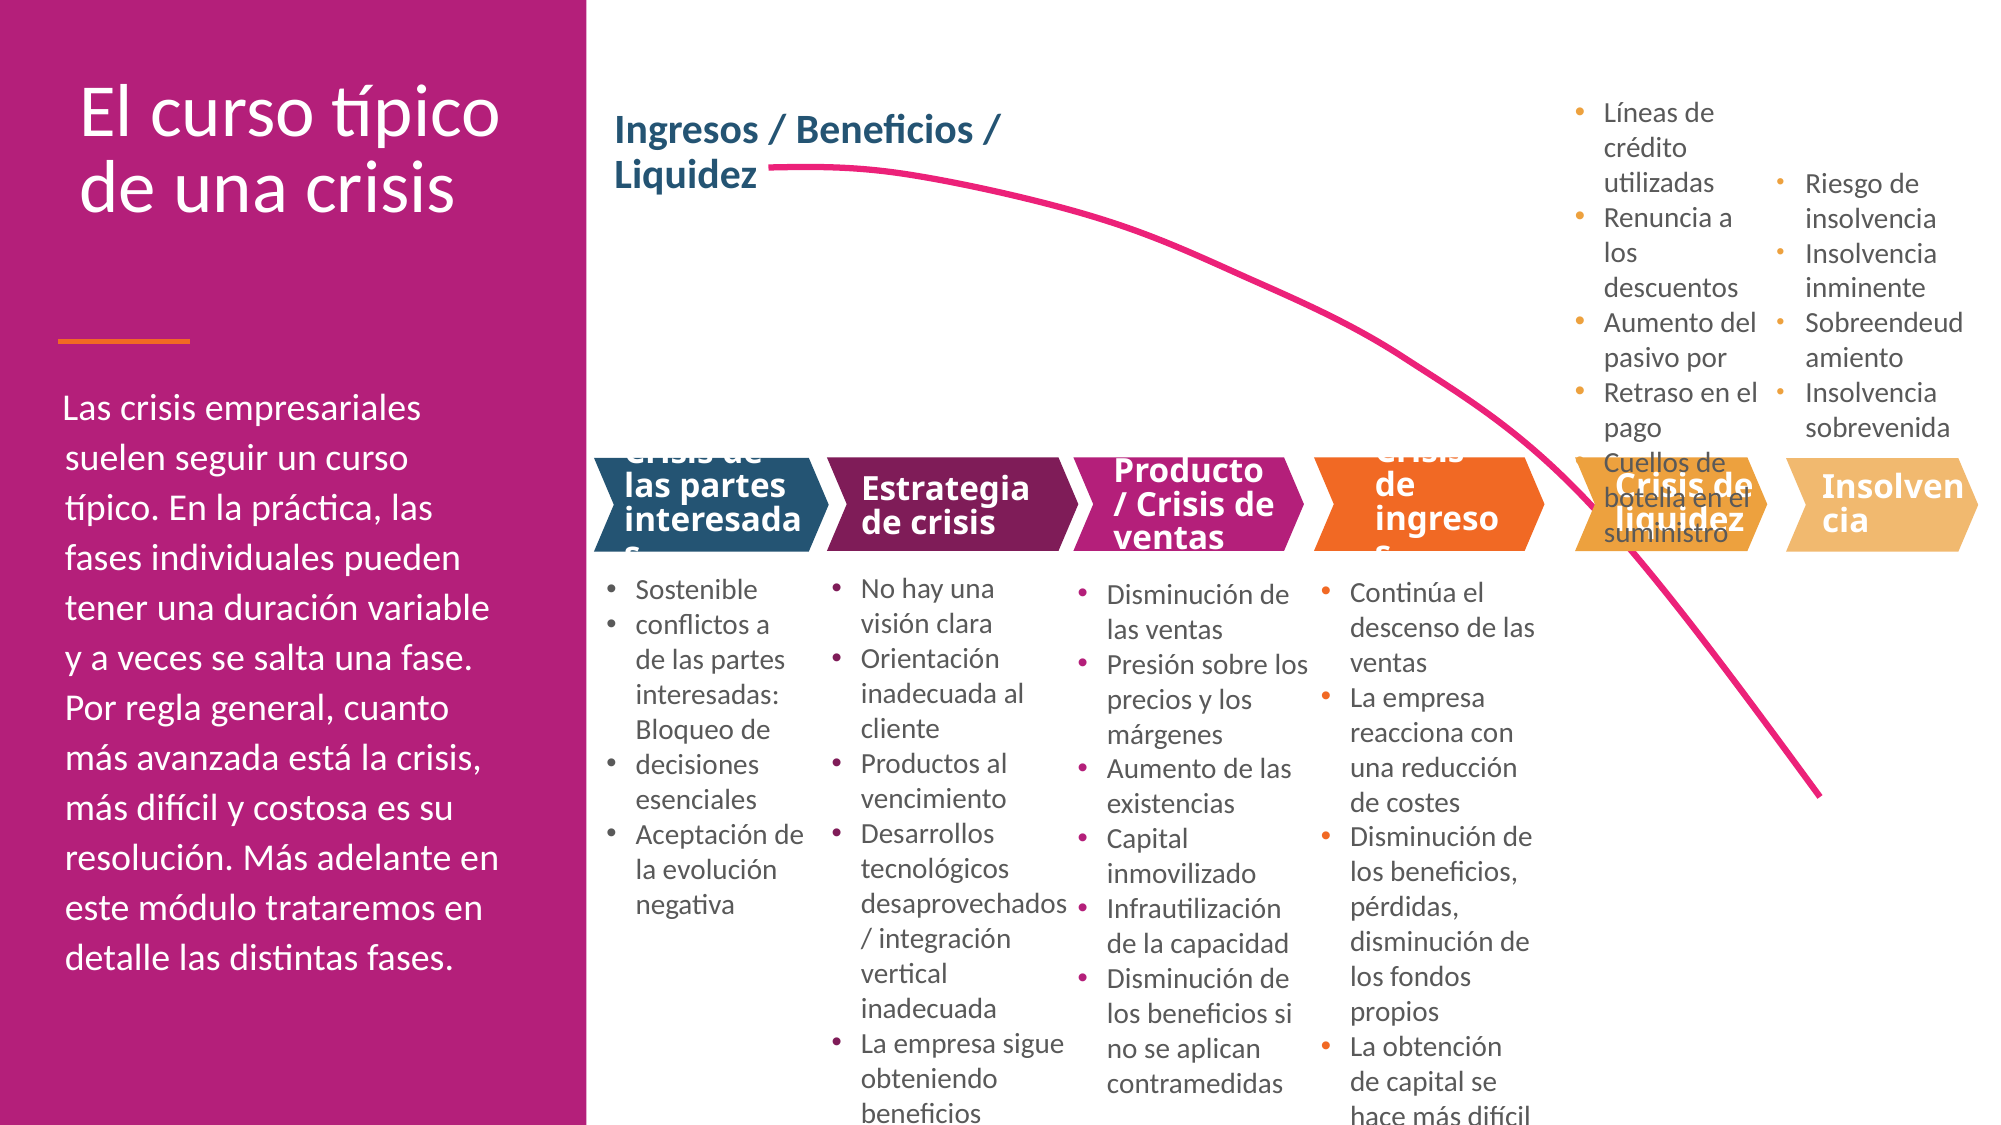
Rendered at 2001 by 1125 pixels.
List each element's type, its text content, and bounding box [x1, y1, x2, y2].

text_box [1071, 456, 1098, 553]
text_box [1302, 496, 1306, 512]
text_box Estrategia de crisis [846, 466, 1093, 549]
text_box [1788, 456, 1962, 553]
text_box Insolvencia [1807, 463, 1980, 547]
text_box [862, 224, 1509, 505]
text_box Líneas de crédito utilizadas Renuncia a los descuentos Aumento del pasivo por Retraso en el pago Cuellos de botella en el suministro [1560, 85, 1788, 556]
text_box [592, 456, 609, 496]
text_box Las crisis empresariales suelen seguir un curso típico. En la práctica, las fases individuales pueden tener una duración variable y a veces se salta una fase. Por regla general, cuanto más avanzada está la crisis, más difícil y costosa es su resolución. Más adelante en este módulo trataremos en detalle las distintas fases. [47, 370, 520, 1041]
text_box Ingresos / Beneficios / Liquidez [599, 100, 1125, 224]
text_box El curso típico de una crisis [64, 69, 561, 411]
text_box Disminución de las ventas Presión sobre los precios y los márgenes Aumento de las existencias Capital inmovilizado Infrautilización de la capacidad Disminución de los beneficios si no se aplican contramedidas [1062, 567, 1306, 1107]
text_box [827, 456, 1064, 553]
text_box [1518, 435, 1821, 798]
text_box Continúa el descenso de las ventas La empresa reacciona con una reducción de costes Disminución de los beneficios, pérdidas, disminución de los fondos propios La obtención de capital se hace más difícil (la calificación crediticia disminuye) [1306, 565, 1553, 1125]
text_box [0, 0, 587, 1125]
text_box Crisis de ingresos [1360, 428, 1518, 565]
text_box Producto / Crisis de ventas [1098, 447, 1302, 564]
text_box [592, 513, 609, 553]
text_box Sostenible conflictos a de las partes interesadas: Bloqueo de decisiones esenciales Aceptación de la evolución negativa [591, 563, 816, 1078]
text_box [1518, 456, 1546, 553]
text_box No hay una visión clara Orientación inadecuada al cliente Productos al vencimiento Desarrollos tecnológicos desaprovechados / integración vertical inadecuada La empresa sigue obteniendo beneficios [816, 562, 1085, 1125]
text_box Riesgo de insolvencia Insolvencia inminente Sobreendeudamiento Insolvencia sobrevenida [1761, 156, 1990, 451]
text_box Crisis de las partes interesadas [609, 429, 827, 563]
text_box [1312, 456, 1360, 553]
text_box [58, 339, 190, 344]
